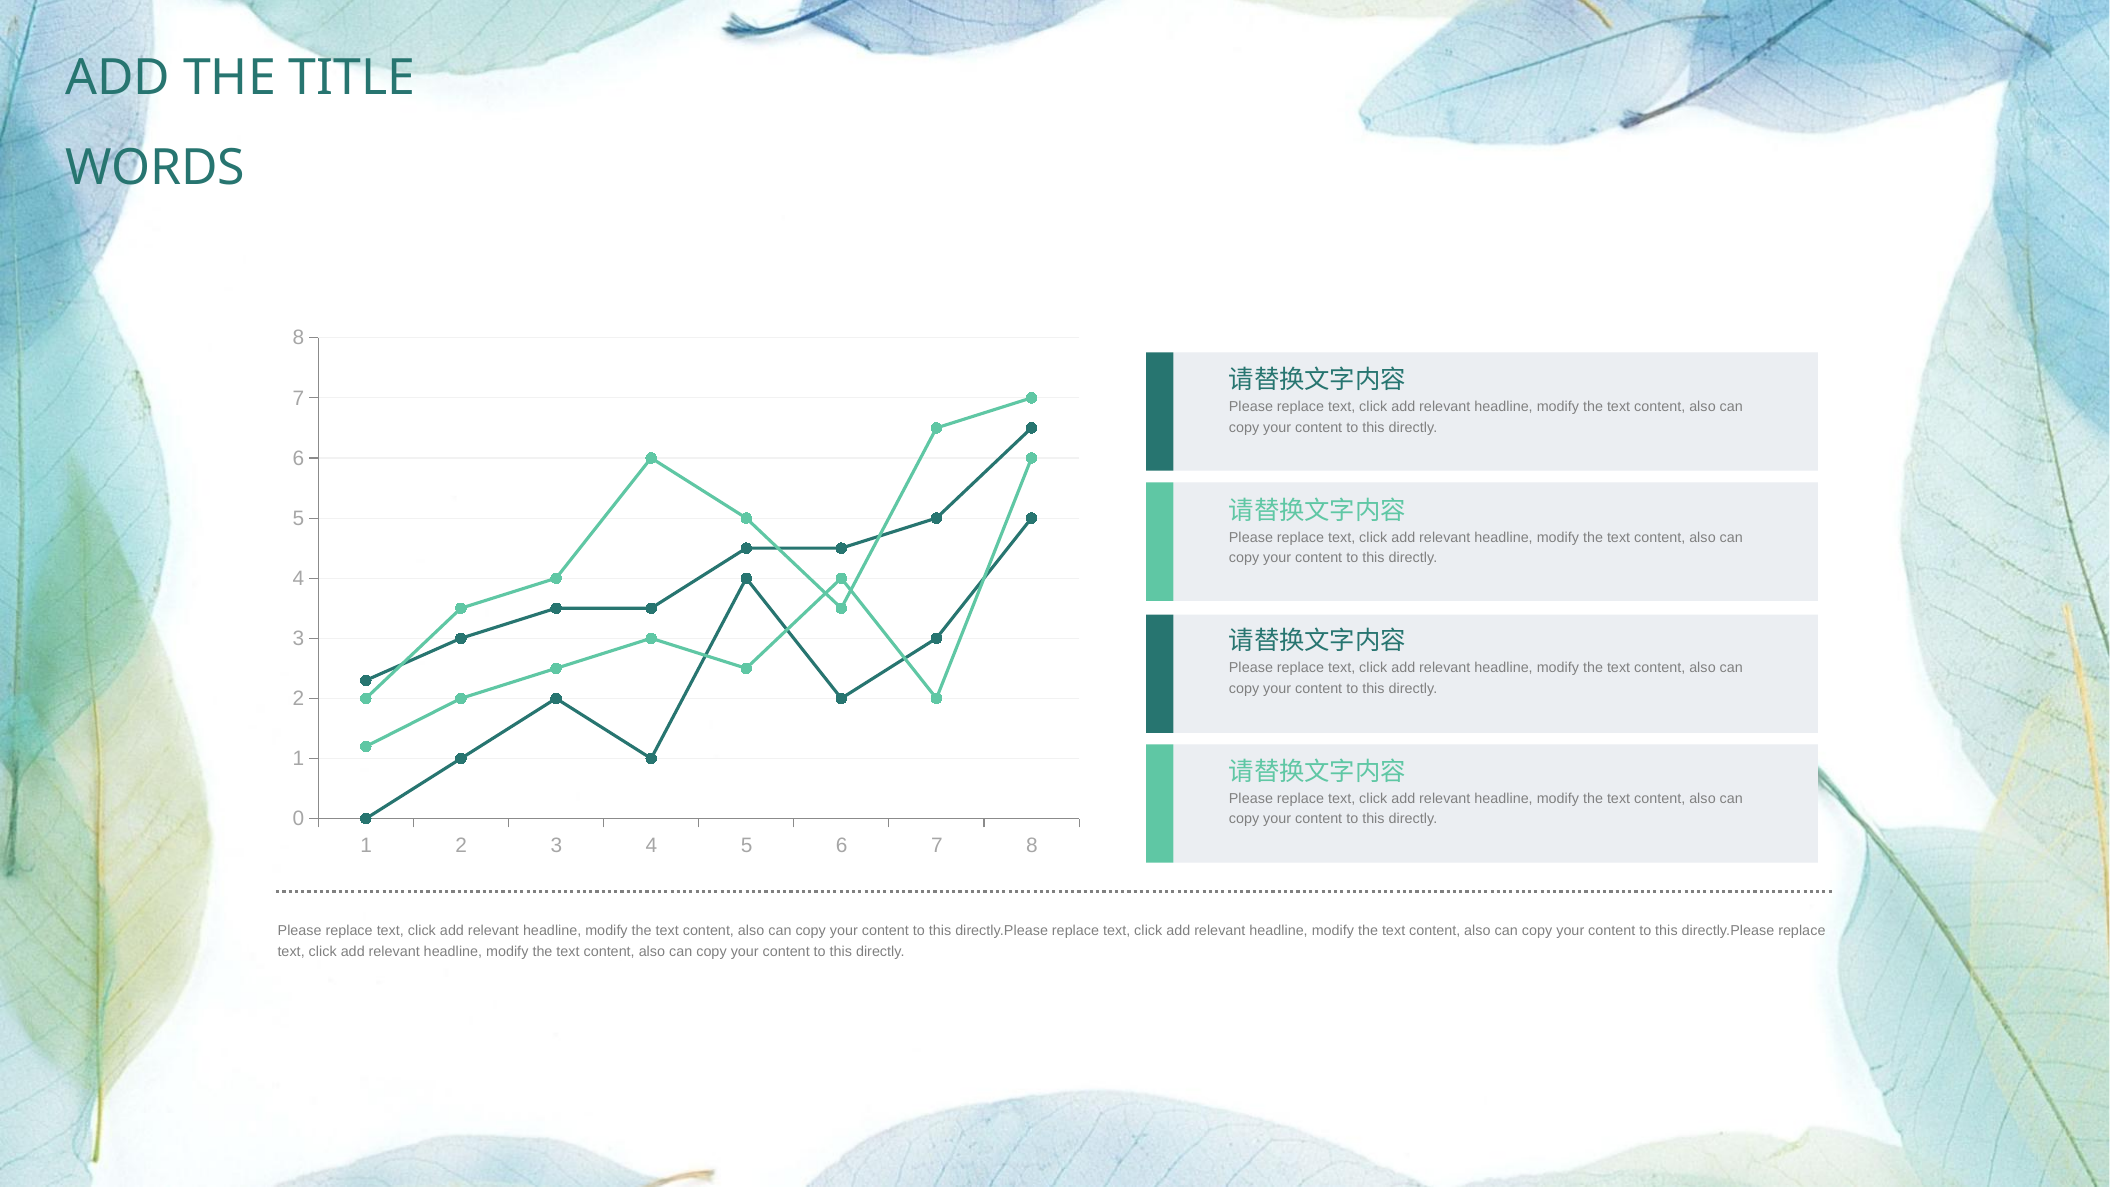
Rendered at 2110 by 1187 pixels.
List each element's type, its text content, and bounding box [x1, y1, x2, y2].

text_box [1146, 614, 1818, 733]
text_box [1146, 482, 1818, 601]
text_box ADD THE TITLE WORDS [50, 7, 583, 202]
text_box Please replace text, click add relevant headline, modify the text content, also can copy your content to this directly.Please replace text, click add relevant headline, modify the text content, also can copy your content to this directly.Please replace text, click add relevant headline, modify the text content, also can copy your content to this directly. [277, 917, 1832, 960]
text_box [1146, 352, 1818, 471]
chart [276, 315, 1096, 868]
picture [0, 0, 2110, 1187]
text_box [1146, 744, 1818, 863]
